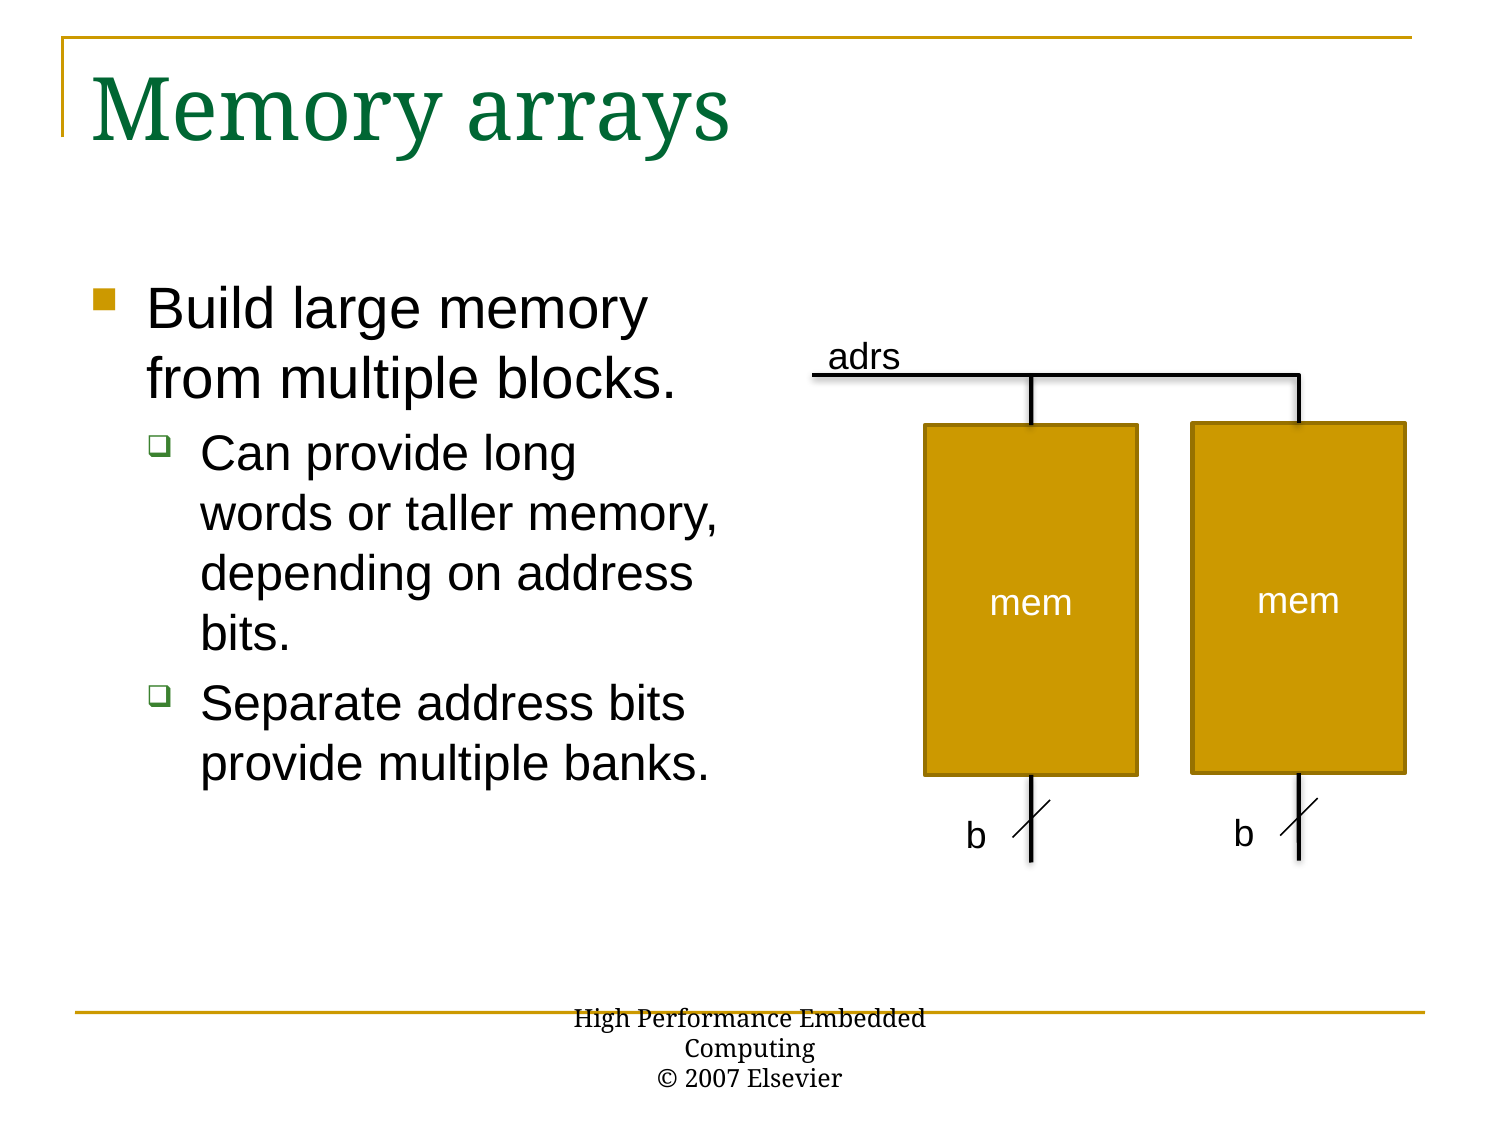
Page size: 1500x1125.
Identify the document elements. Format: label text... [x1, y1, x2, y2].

text_box adrs [813, 324, 916, 373]
text_box mem [923, 432, 1139, 777]
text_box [812, 374, 1030, 424]
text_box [1279, 797, 1318, 836]
text_box b [1218, 801, 1270, 862]
footer High Performance Embedded Computing © 2007 Elsevier [512, 1025, 988, 1100]
text_box mem [1190, 421, 1407, 775]
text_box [1012, 799, 1051, 838]
title Memory arrays [75, 45, 1425, 233]
list Build large memory from multiple blocks. Can provide long words or taller memory, depending on address bits. Separate address bits provide multiple banks. [75, 262, 738, 1006]
text_box b [951, 803, 1002, 864]
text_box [1032, 374, 1300, 424]
